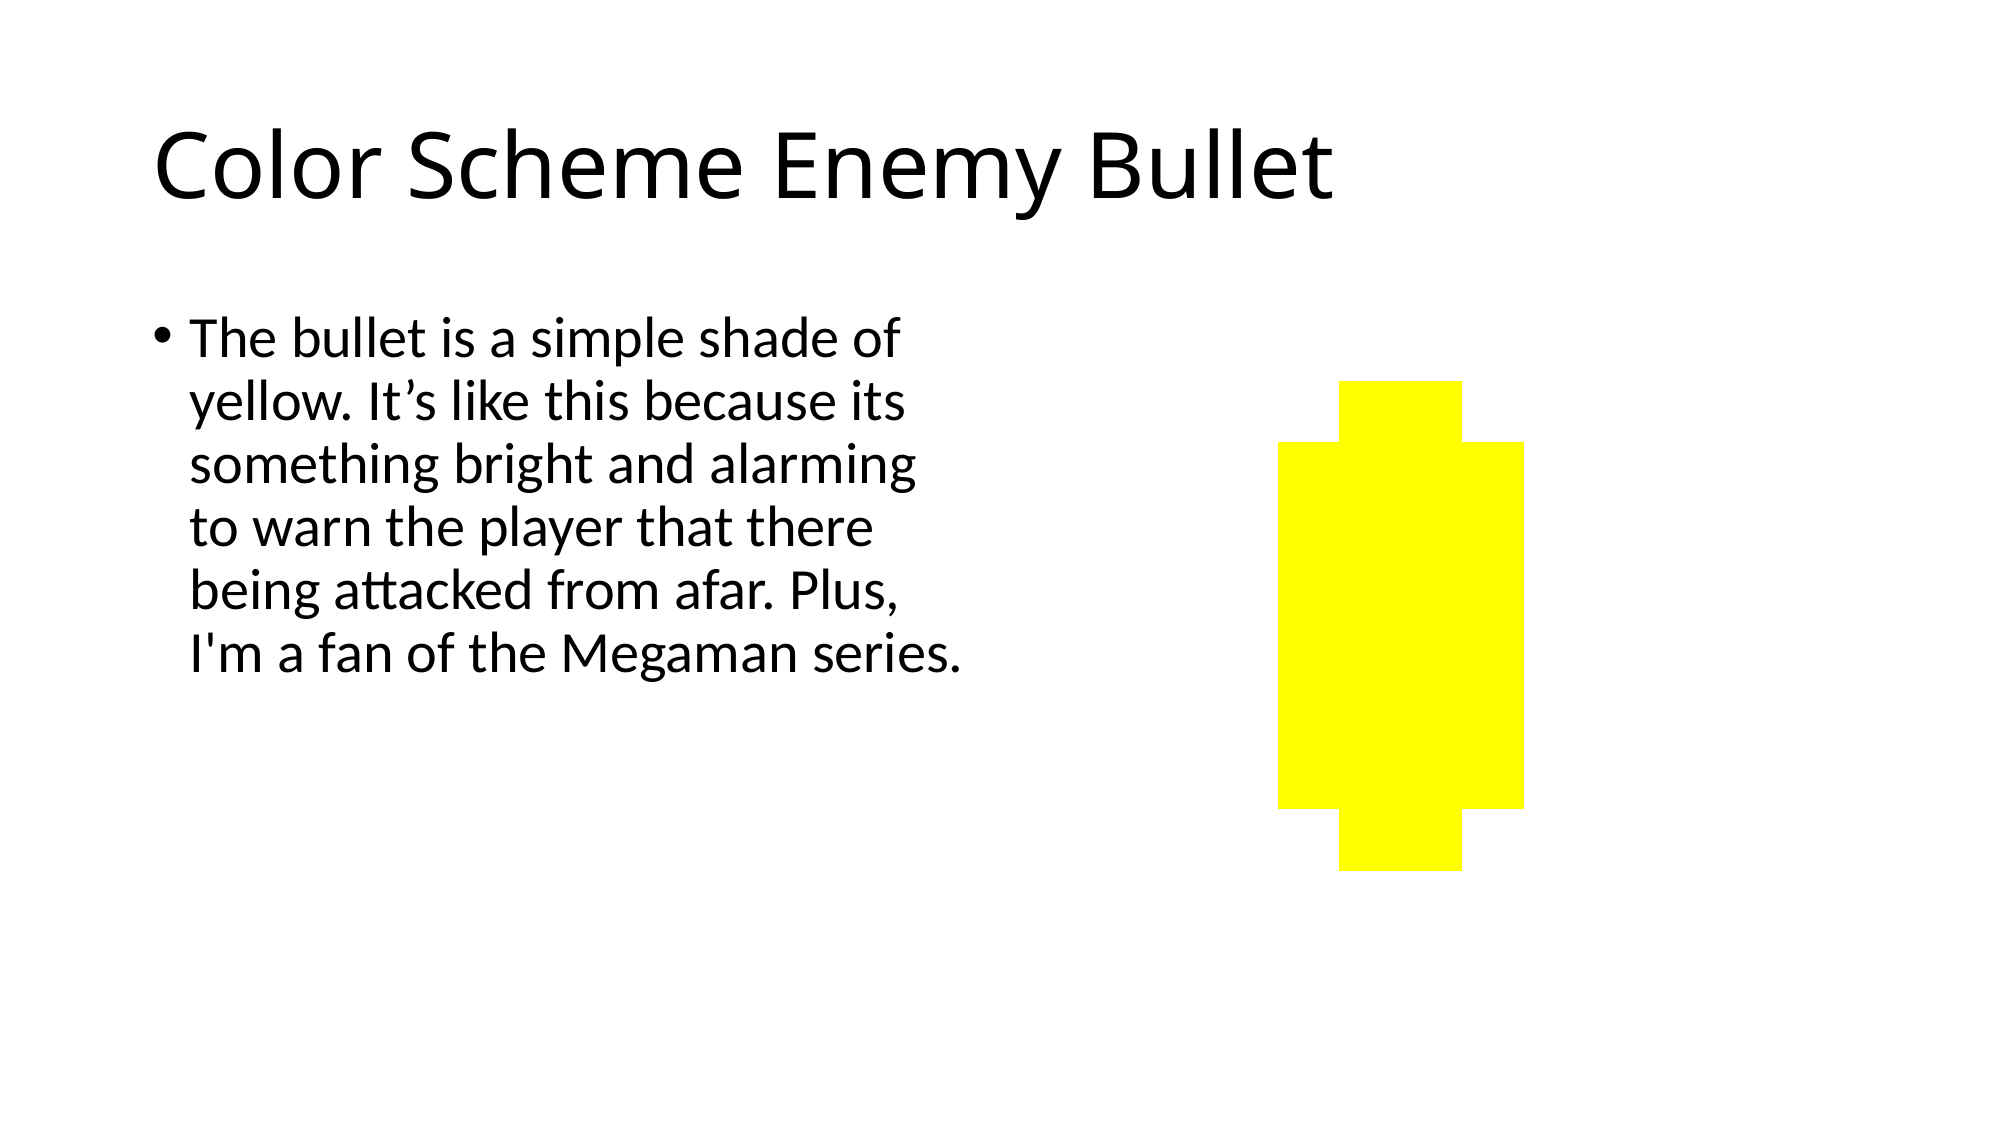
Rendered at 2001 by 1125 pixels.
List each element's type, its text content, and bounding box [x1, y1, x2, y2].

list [1278, 381, 1524, 871]
title Color Scheme Enemy Bullet [137, 59, 1863, 278]
list The bullet is a simple shade of yellow. It’s like this because its something bright and alarming to warn the player that there being attacked from afar. Plus, I'm a fan of the Megaman series. [137, 299, 988, 1014]
